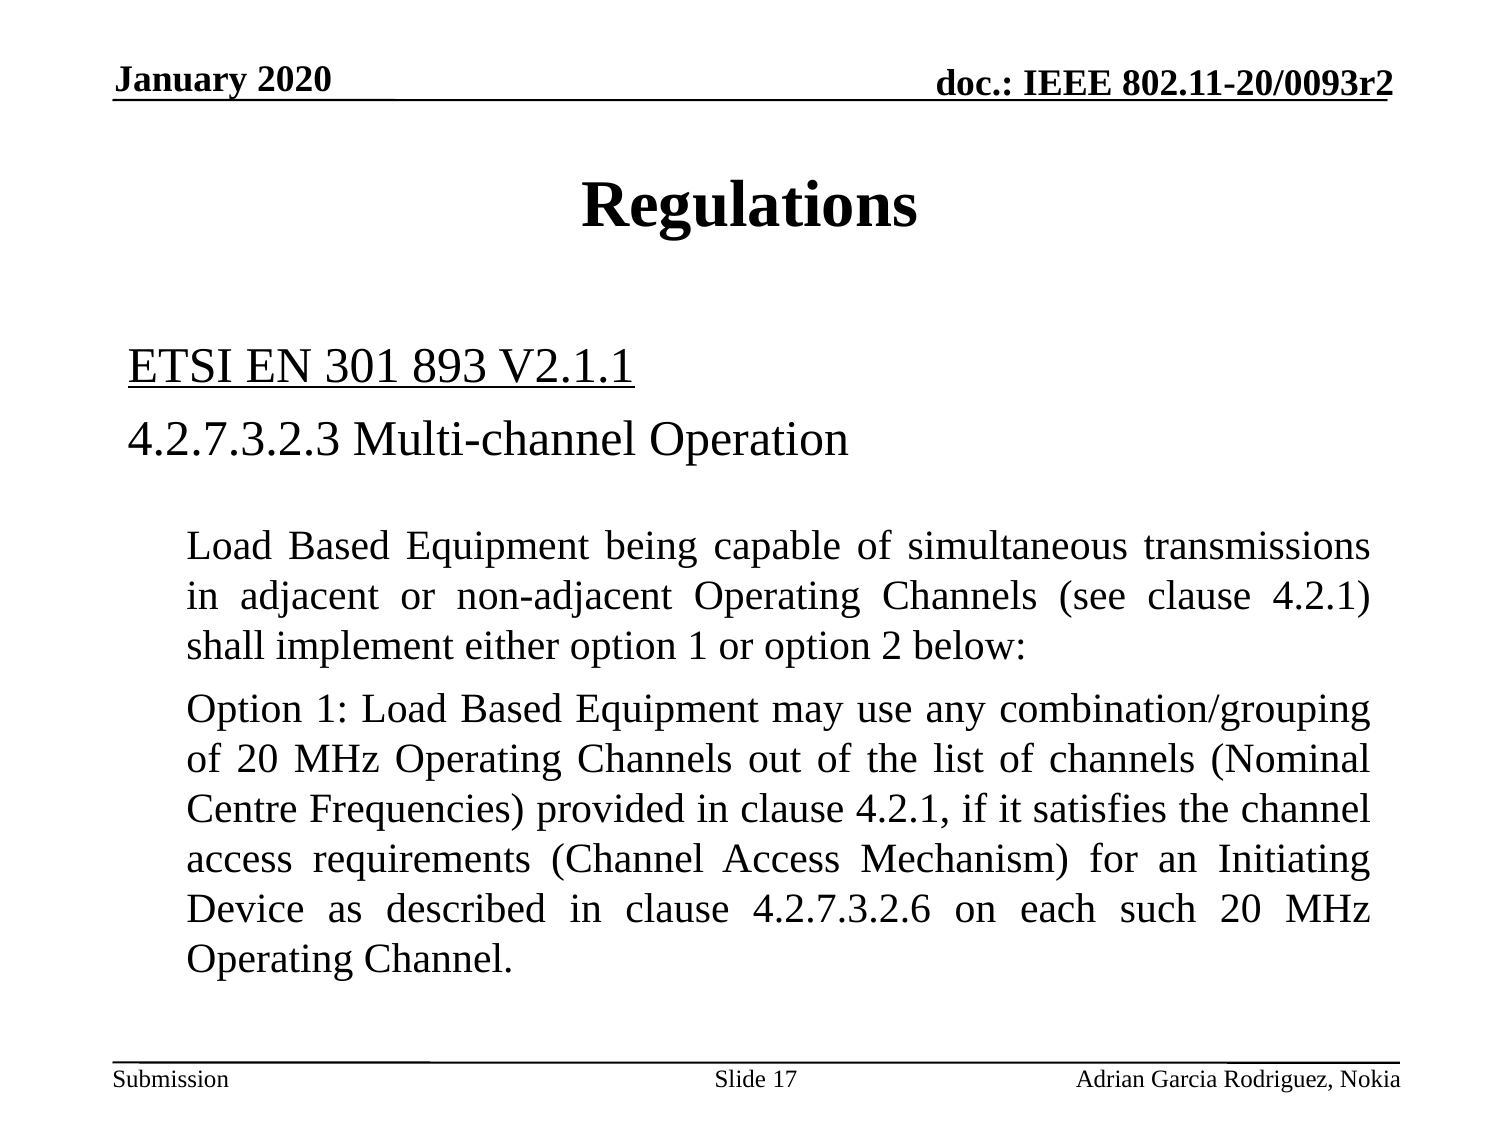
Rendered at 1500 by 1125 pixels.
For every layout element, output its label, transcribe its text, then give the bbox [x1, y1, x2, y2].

title Regulations [112, 112, 1388, 288]
list ETSI EN 301 893 V2.1.1 4.2.7.3.2.3 Multi-channel Operation Load Based Equipment being capable of simultaneous transmissions in adjacent or non-adjacent Operating Channels (see clause 4.2.1) shall implement either option 1 or option 2 below: Option 1: Load Based Equipment may use any combination/grouping of 20 MHz Operating Channels out of the list of channels (Nominal Centre Frequencies) provided in clause 4.2.1, if it satisfies the channel access requirements (Channel Access Mechanism) for an Initiating Device as described in clause 4.2.7.3.2.6 on each such 20 MHz Operating Channel. [112, 324, 1388, 1000]
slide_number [114, 54, 423, 100]
footer Adrian Garcia Rodriguez, Nokia [878, 1061, 1402, 1093]
slide_number Slide 17 [712, 1061, 800, 1123]
